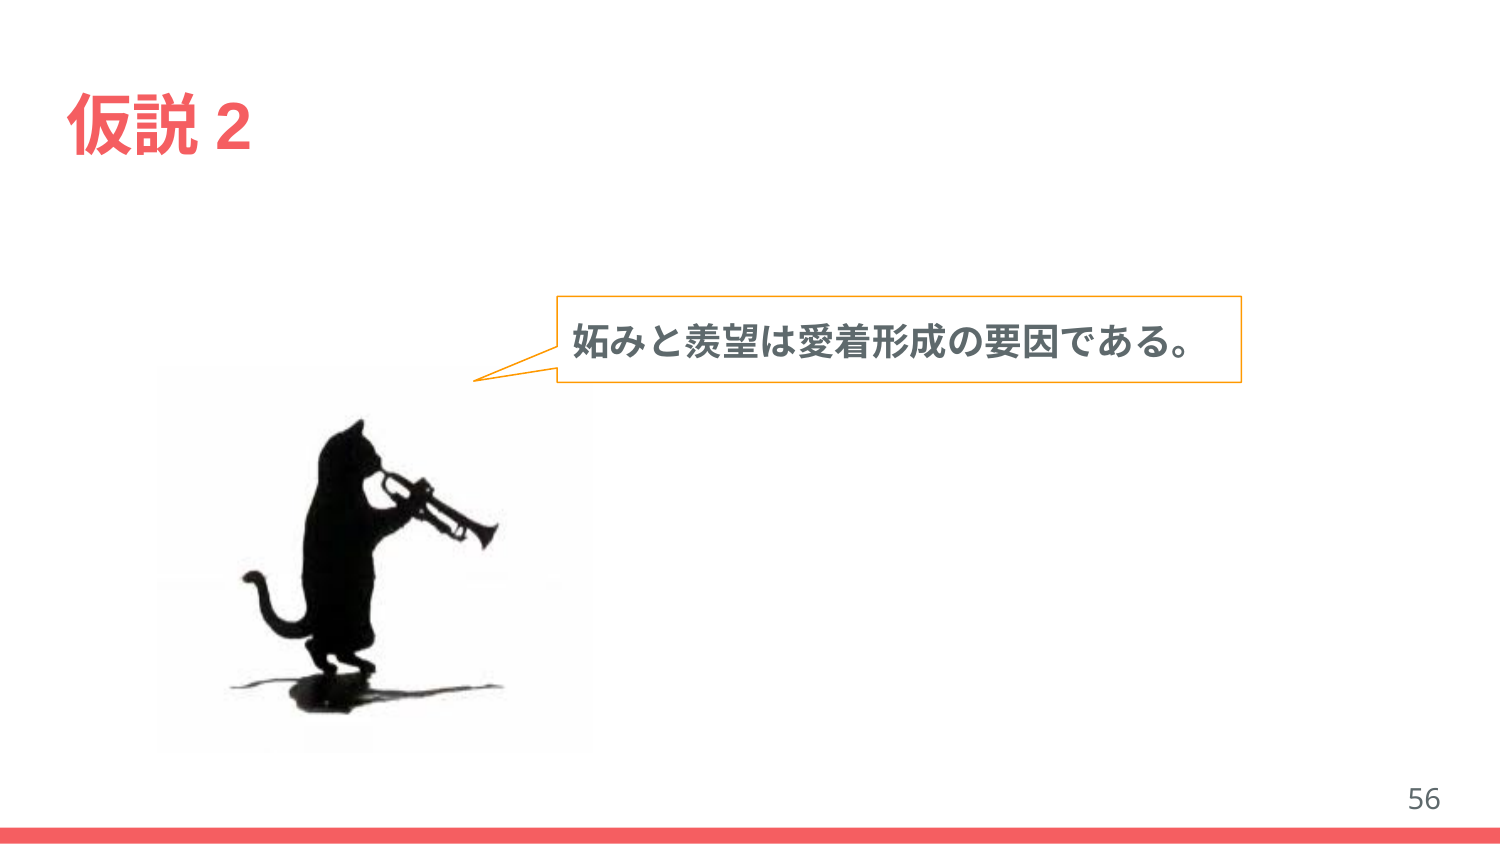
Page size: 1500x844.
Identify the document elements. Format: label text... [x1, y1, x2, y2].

list [56, 189, 1454, 750]
text_box 妬みと羨望は愛着形成の要因である。 [512, 296, 1242, 383]
title 仮説2 [51, 67, 1449, 171]
slide_number 56 [1392, 767, 1483, 833]
picture [156, 366, 593, 754]
